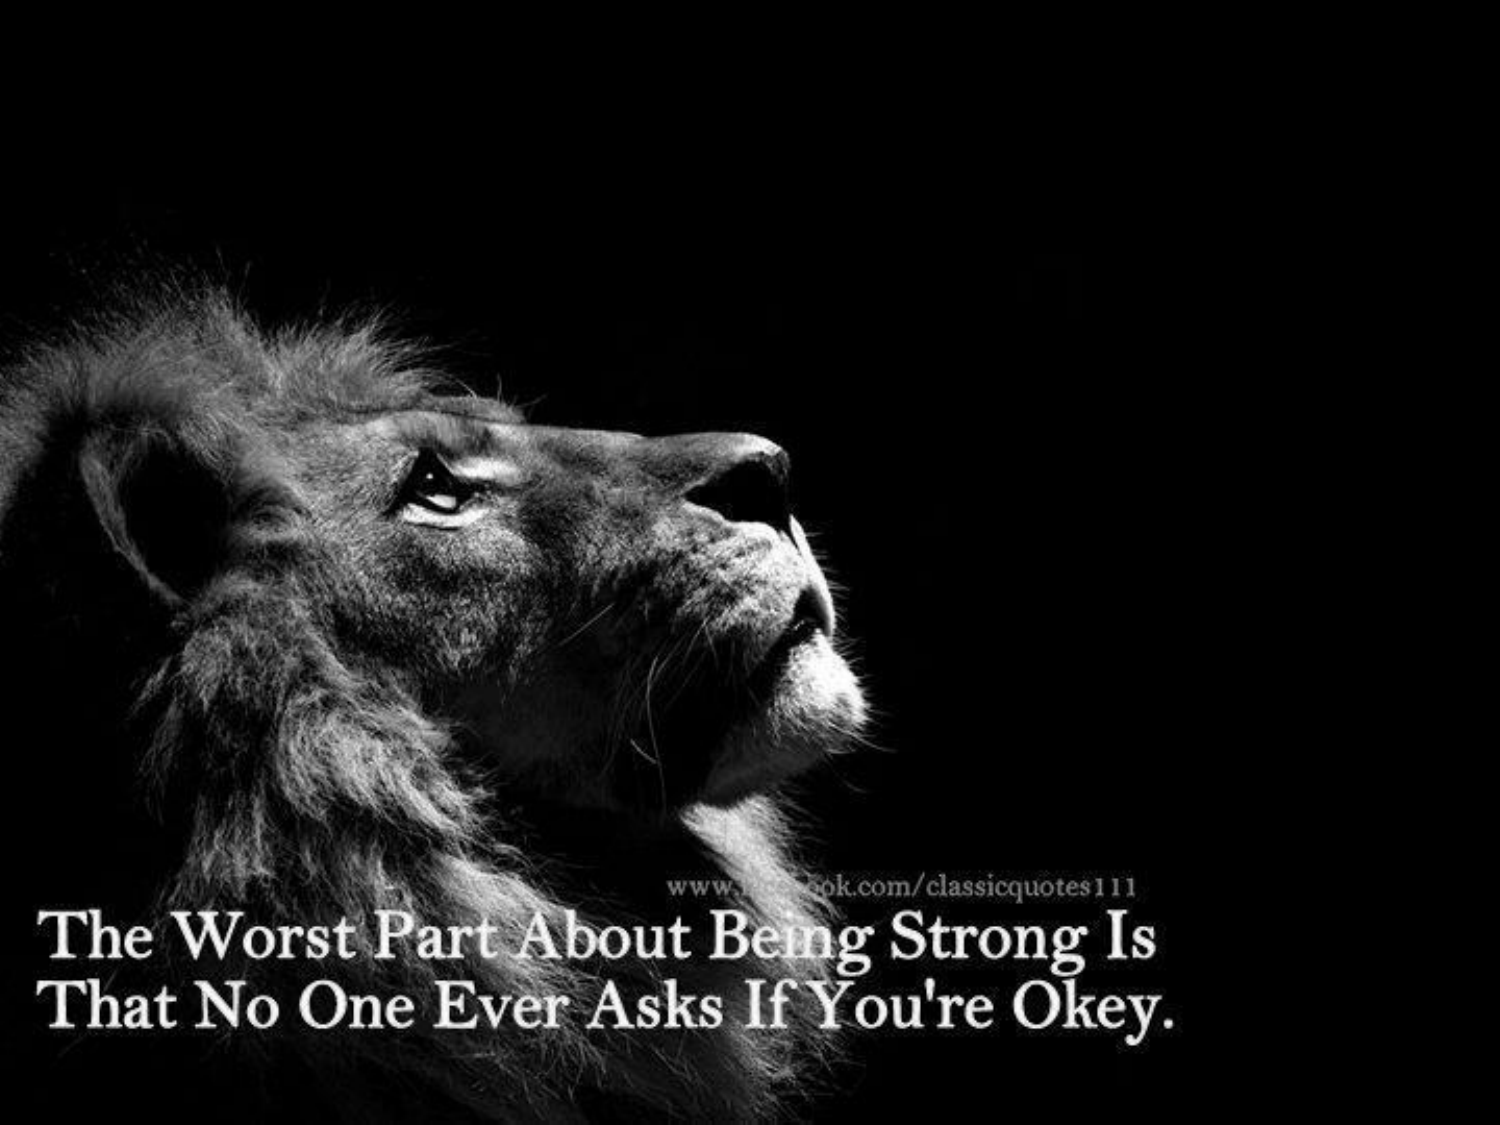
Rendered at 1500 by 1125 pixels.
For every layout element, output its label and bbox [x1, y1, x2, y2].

picture [0, 187, 1251, 1125]
